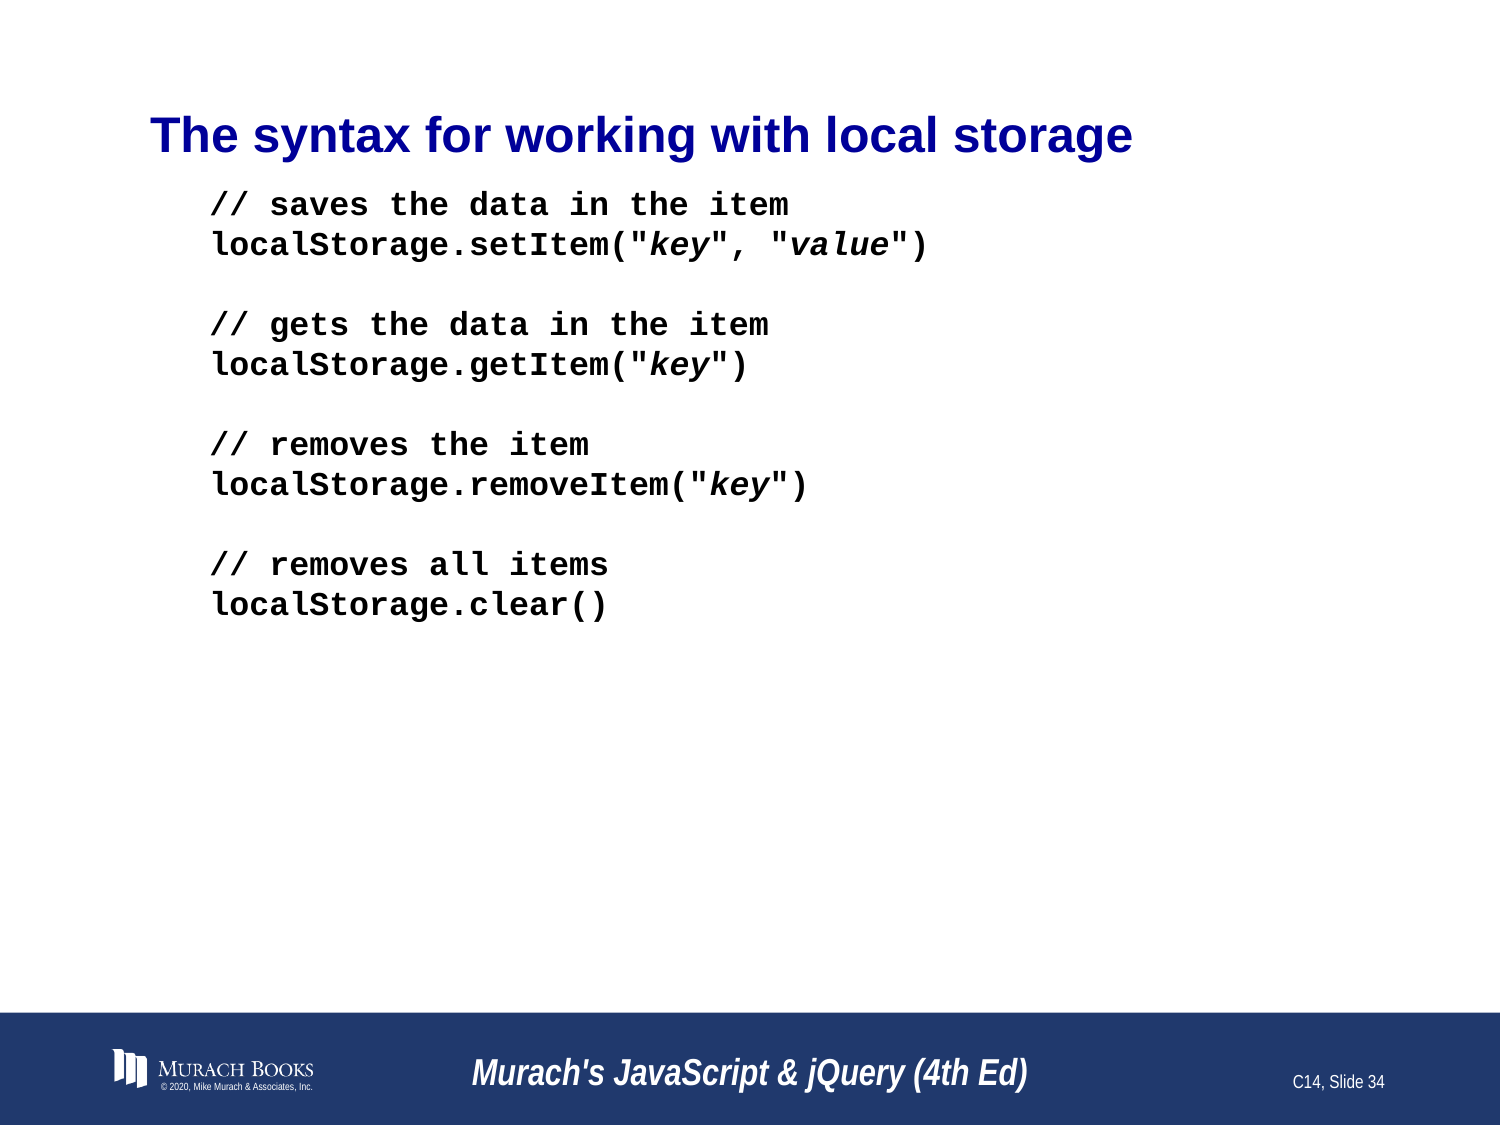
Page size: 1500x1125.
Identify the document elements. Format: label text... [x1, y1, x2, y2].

slide_number Murach's JavaScript & jQuery (4th Ed) [463, 1025, 1050, 1100]
slide_number C14, Slide 34 [1087, 1025, 1400, 1100]
title The syntax for working with local storage [150, 102, 1350, 164]
footer © 2020, Mike Murach & Associates, Inc. [12, 1025, 463, 1100]
list // saves the data in the item localStorage.setItem("key", "value") // gets the data in the item localStorage.getItem("key") // removes the item localStorage.removeItem("key") // removes all items localStorage.clear() [137, 174, 1350, 975]
